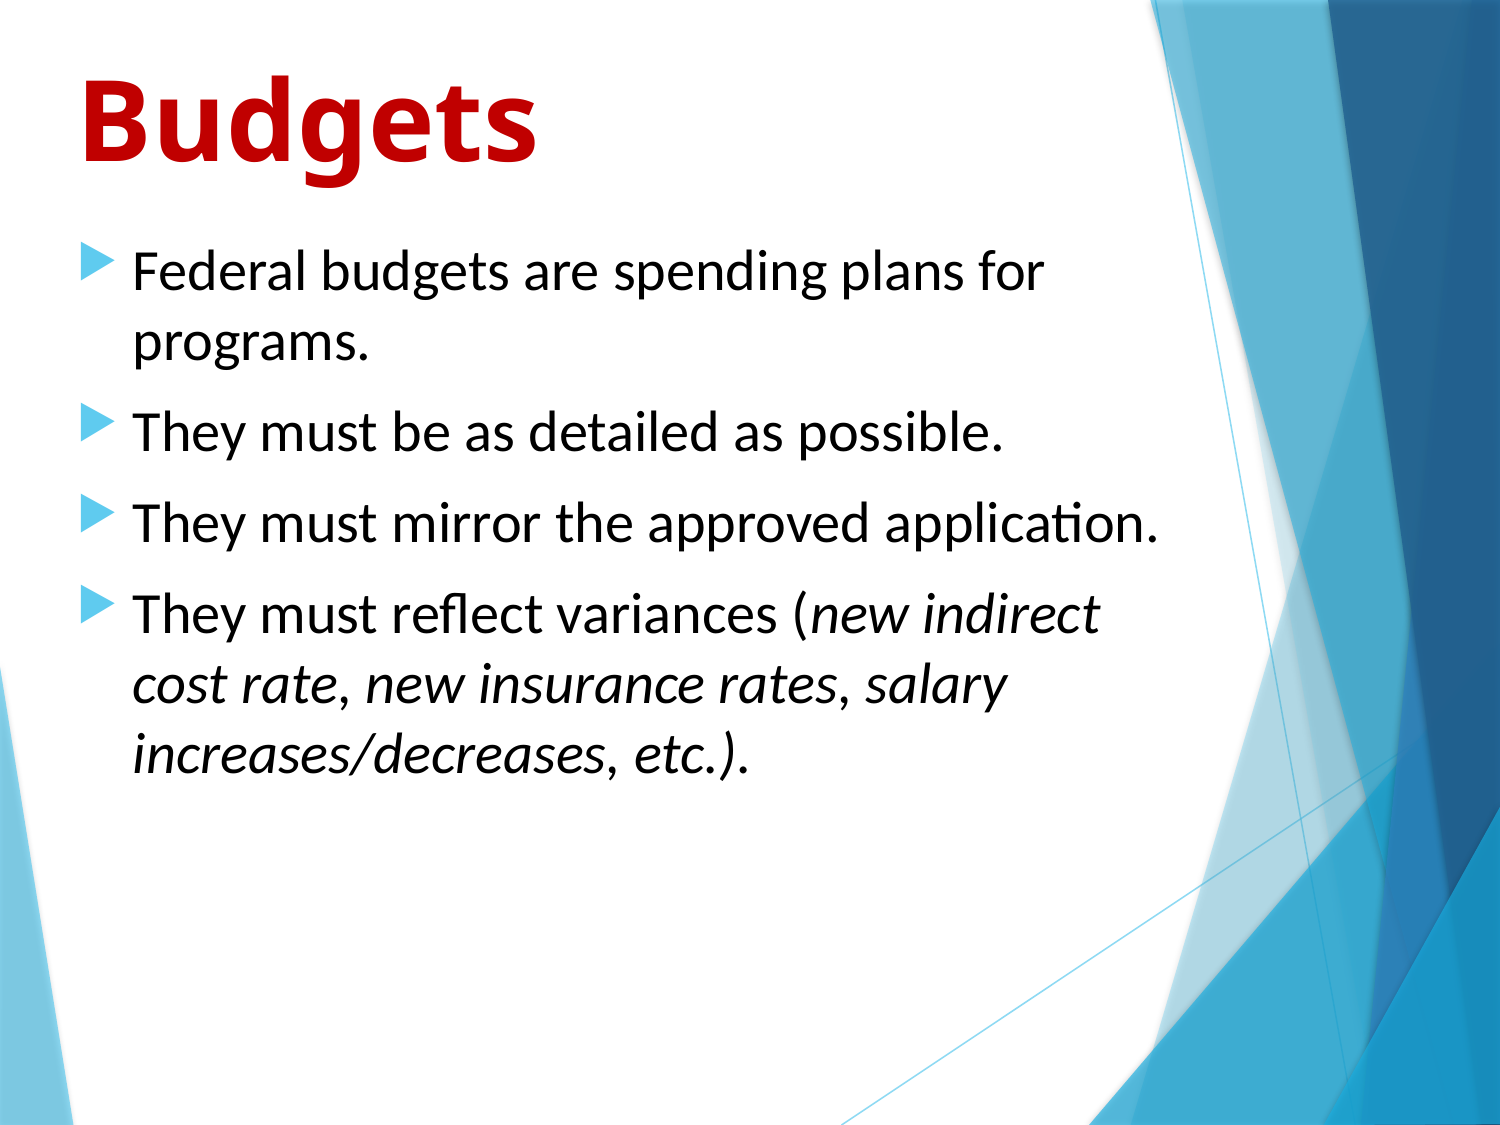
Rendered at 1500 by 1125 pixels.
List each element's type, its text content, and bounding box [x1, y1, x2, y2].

list Federal budgets are spending plans for programs. They must be as detailed as possible. They must mirror the approved application. They must reflect variances (new indirect cost rate, new insurance rates, salary increases/decreases, etc.). [61, 224, 1200, 1013]
title Budgets [61, 41, 1467, 229]
